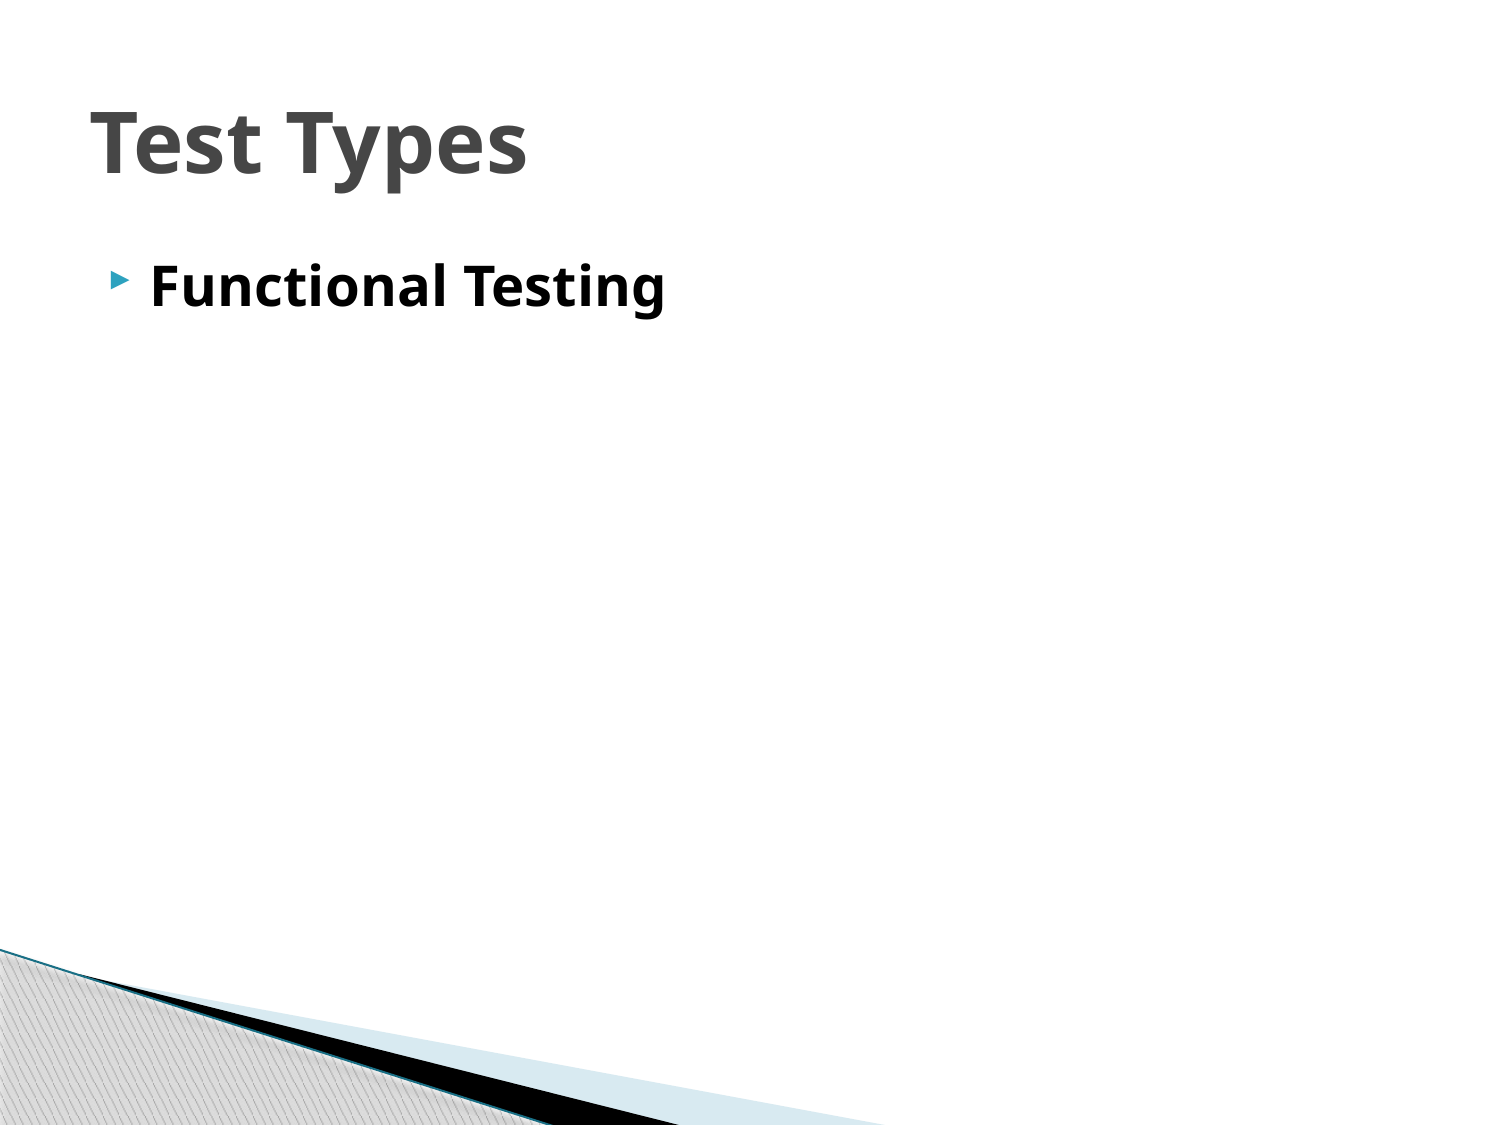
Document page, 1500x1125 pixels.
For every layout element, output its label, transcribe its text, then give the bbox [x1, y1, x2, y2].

list Functional Testing [75, 243, 1388, 1012]
title Test Types [75, 45, 1425, 233]
